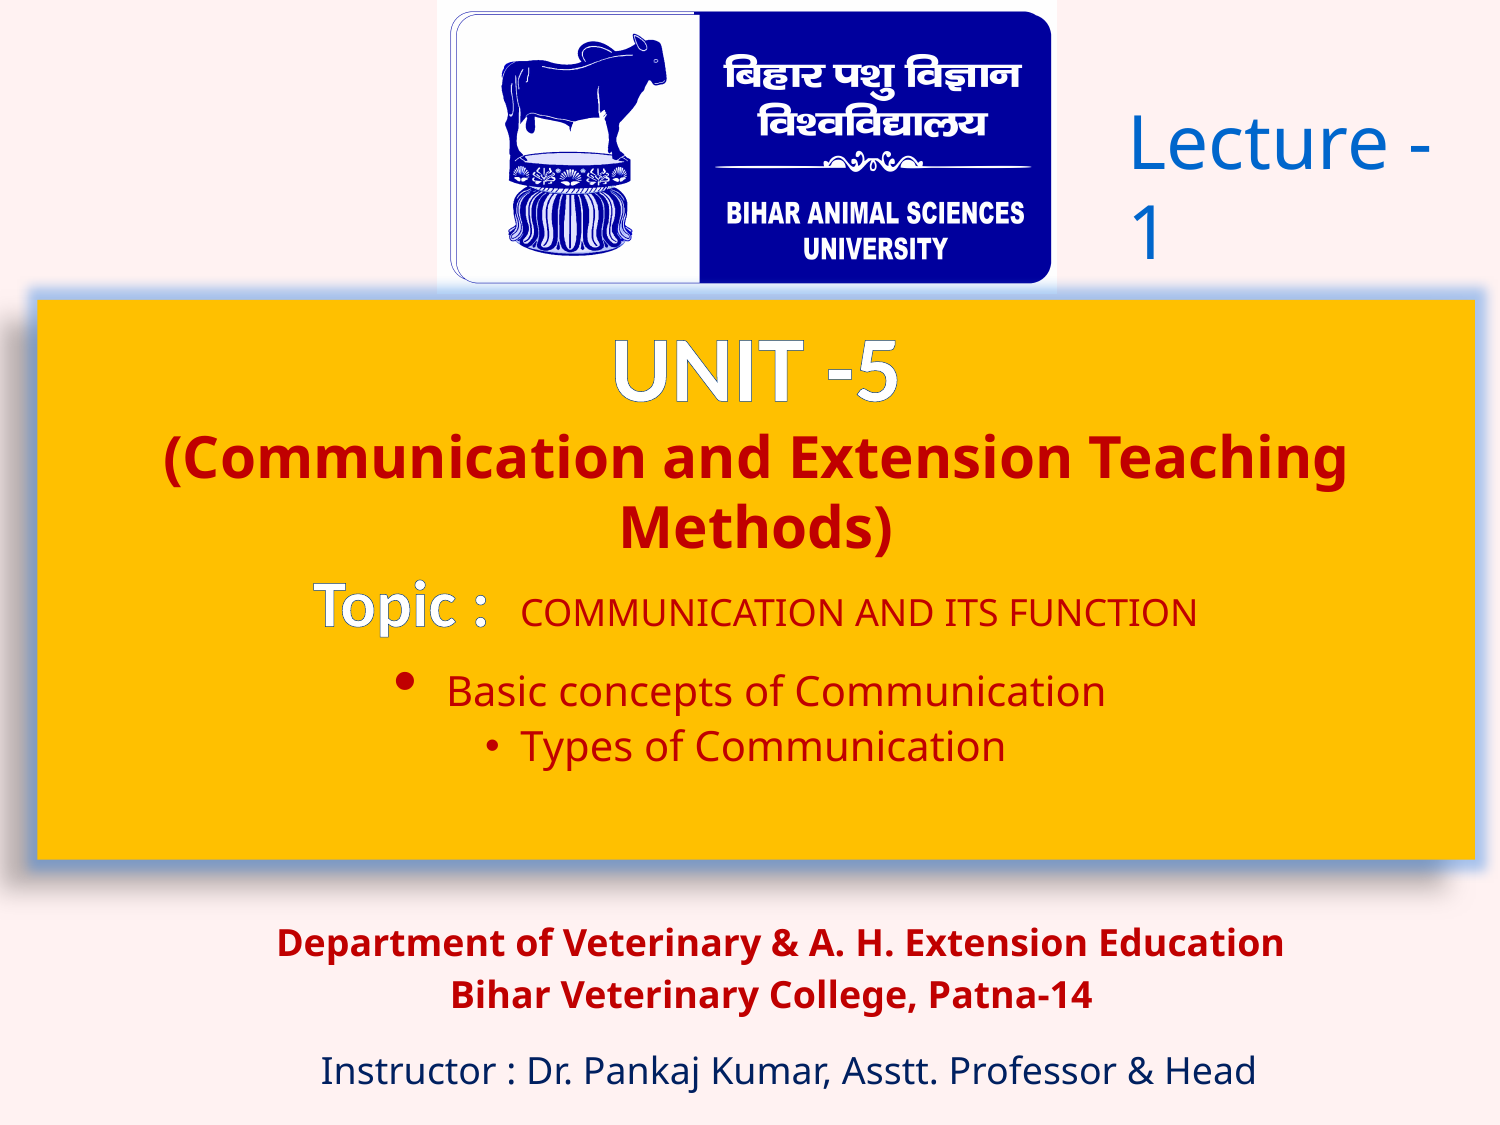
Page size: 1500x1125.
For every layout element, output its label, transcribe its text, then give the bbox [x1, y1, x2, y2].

text_box Lecture -1 [1112, 87, 1475, 283]
picture [437, 0, 1057, 295]
text_box UNIT -5 (Communication and Extension Teaching Methods) Topic : COMMUNICATION AND ITS FUNCTION Basic concepts of Communication Types of Communication [37, 299, 1475, 860]
text_box Instructor : Dr. Pankaj Kumar, Asstt. Professor & Head [306, 1039, 1273, 1100]
subtitle Department of Veterinary & A. H. Extension Education Bihar Veterinary College, Patna-14 [150, 849, 1413, 1025]
